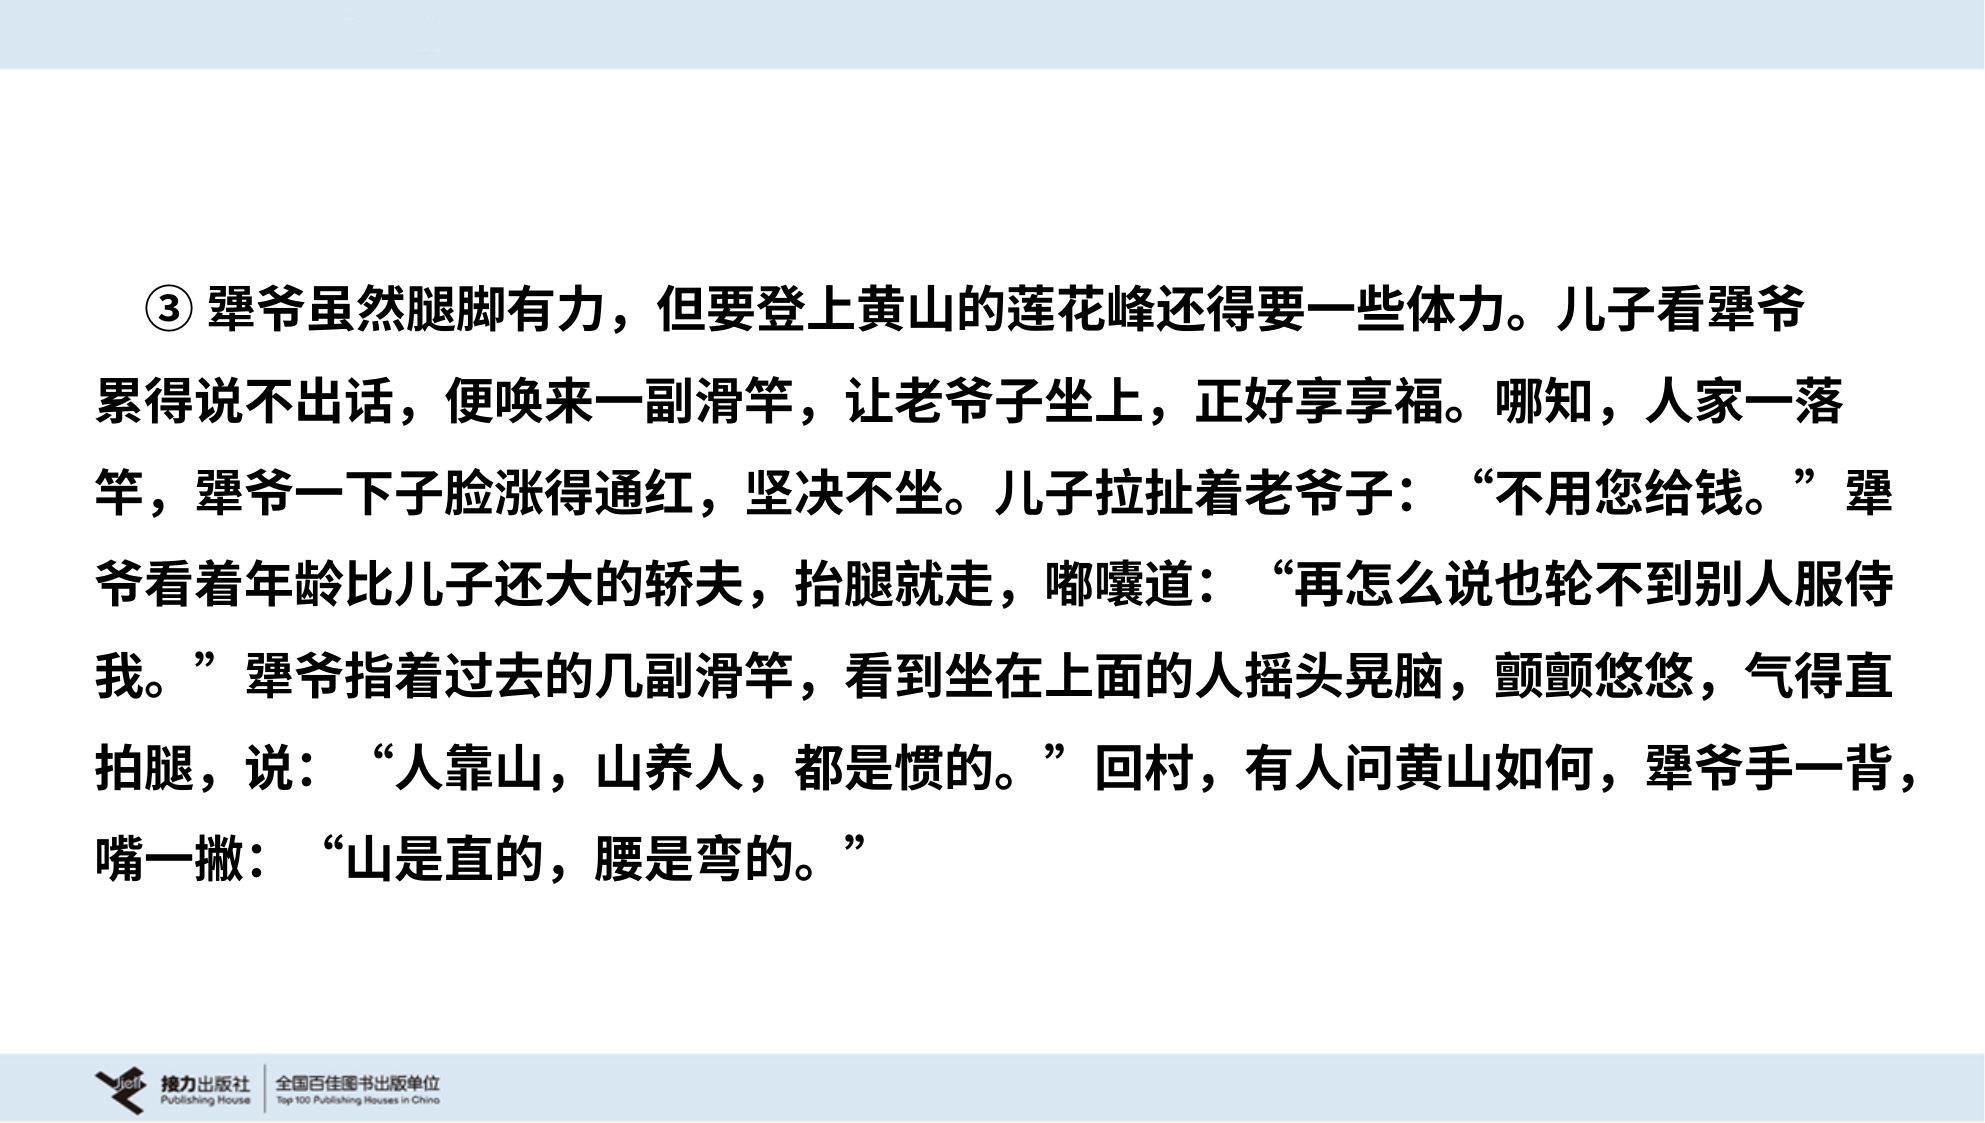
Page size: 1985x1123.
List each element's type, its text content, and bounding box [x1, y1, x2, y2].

picture [0, 0, 1985, 1122]
text_box ③犟爷虽然腿脚有力，但要登上黄山的莲花峰还得要一些体力。儿子看犟爷 累得说不出话，便唤来一副滑竿，让老爷子坐上，正好享享福。哪知，人家一落 竿，犟爷一下子脸涨得通红，坚决不坐。儿子拉扯着老爷子：“不用您给钱。”犟 爷看着年龄比儿子还大的轿夫，抬腿就走，嘟囔道：“再怎么说也轮不到别人服侍 我。”犟爷指着过去的几副滑竿，看到坐在上面的人摇头晃脑，颤颤悠悠，气得直 拍腿，说：“人靠山，山养人，都是惯的。”回村，有人问黄山如何，犟爷手一背， 嘴一撇：“山是直的，腰是弯的。” [94, 246, 1892, 888]
